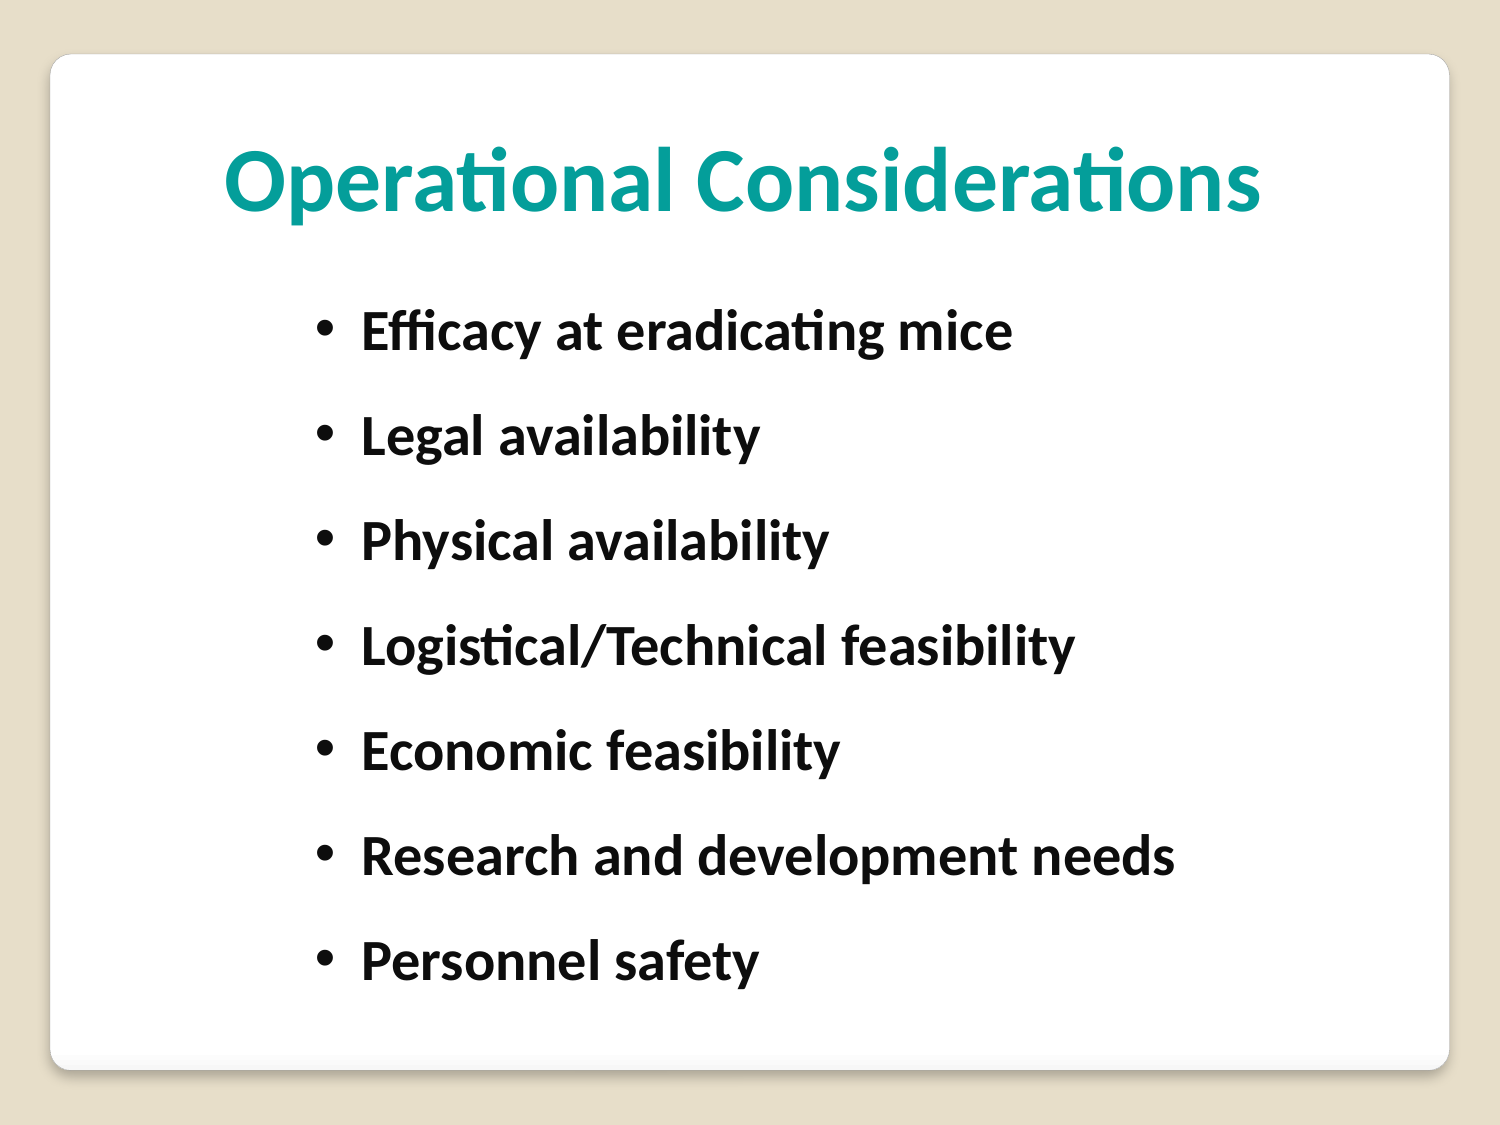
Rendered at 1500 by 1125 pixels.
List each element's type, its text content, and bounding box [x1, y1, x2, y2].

text_box Efficacy at eradicating mice Legal availability Physical availability Logistical/Technical feasibility Economic feasibility Research and development needs Personnel safety [300, 249, 1500, 1090]
text_box Operational Considerations [99, 112, 1388, 328]
